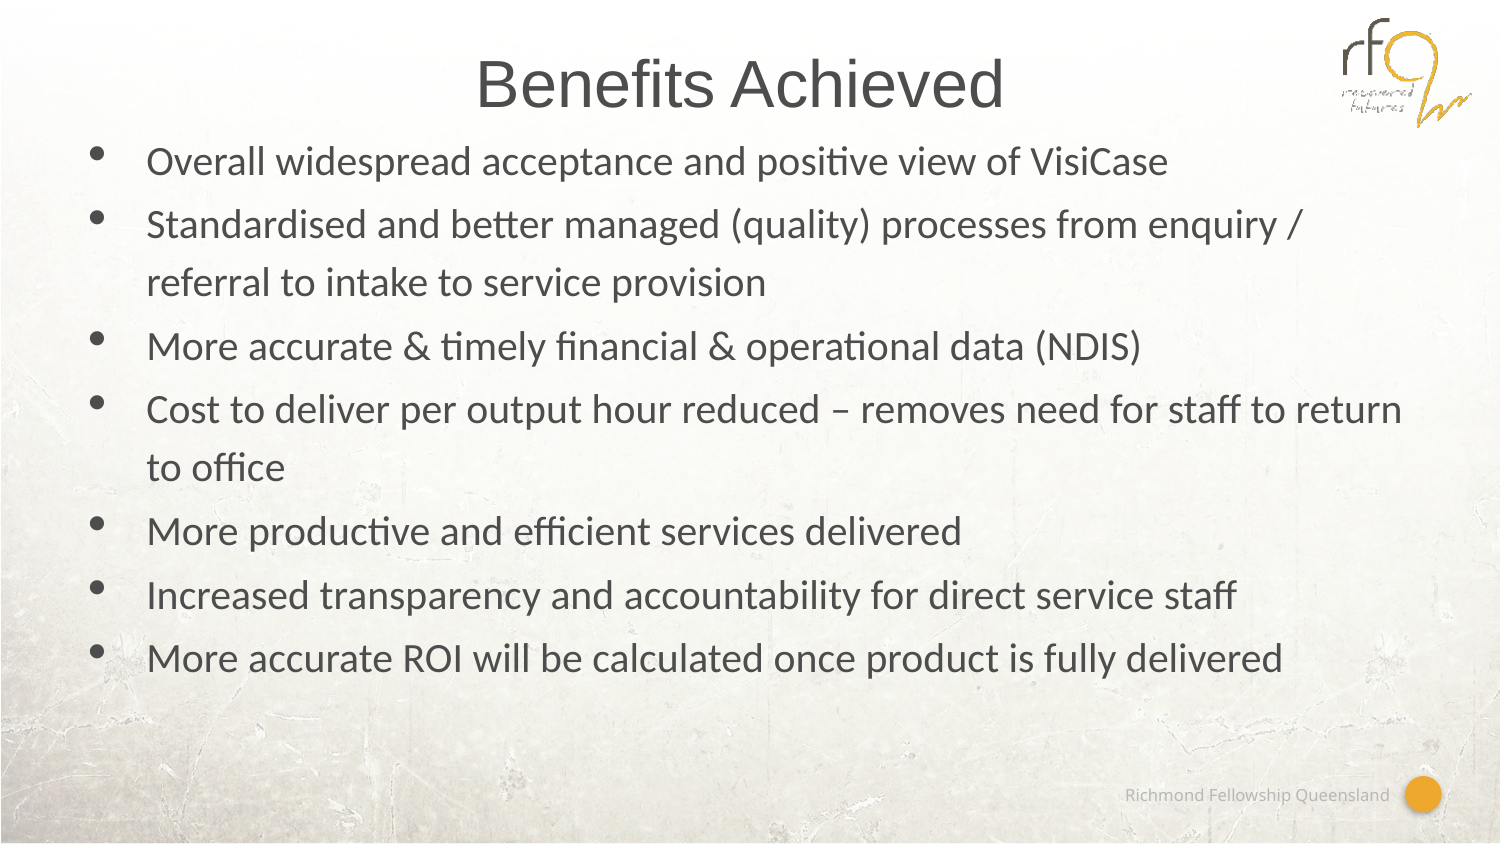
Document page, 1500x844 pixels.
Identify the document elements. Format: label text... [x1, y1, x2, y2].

list Overall widespread acceptance and positive view of VisiCase Standardised and better managed (quality) processes from enquiry / referral to intake to service provision More accurate & timely financial & operational data (NDIS) Cost to deliver per output hour reduced – removes need for staff to return to office More productive and efficient services delivered Increased transparency and accountability for direct service staff More accurate ROI will be calculated once product is fully delivered [74, 118, 1426, 754]
picture [0, 0, 1500, 844]
title Benefits Achieved [75, 33, 1425, 118]
